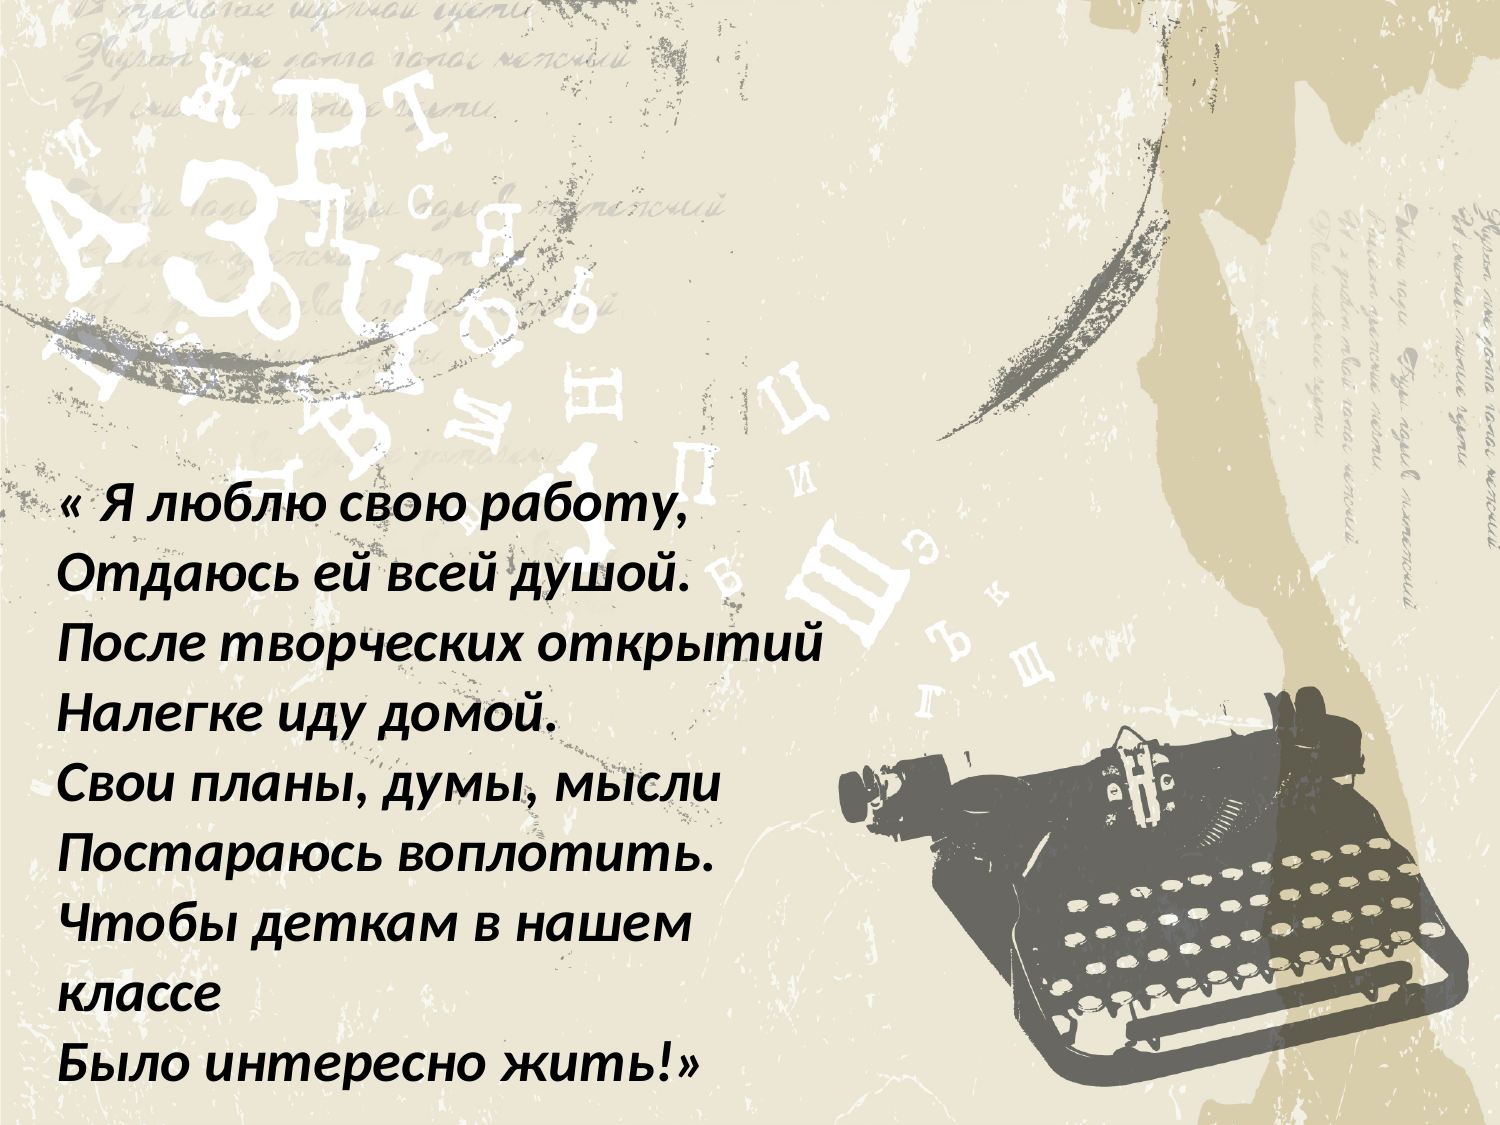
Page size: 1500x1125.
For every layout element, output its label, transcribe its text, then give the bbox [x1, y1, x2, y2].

text_box « Я люблю свою работу, Отдаюсь ей всей душой. После творческих открытий Налегке иду домой. Свои планы, думы, мысли Постараюсь воплотить. Чтобы деткам в нашем классе Было интересно жить!» [41, 456, 869, 1101]
picture [0, 0, 1500, 1125]
